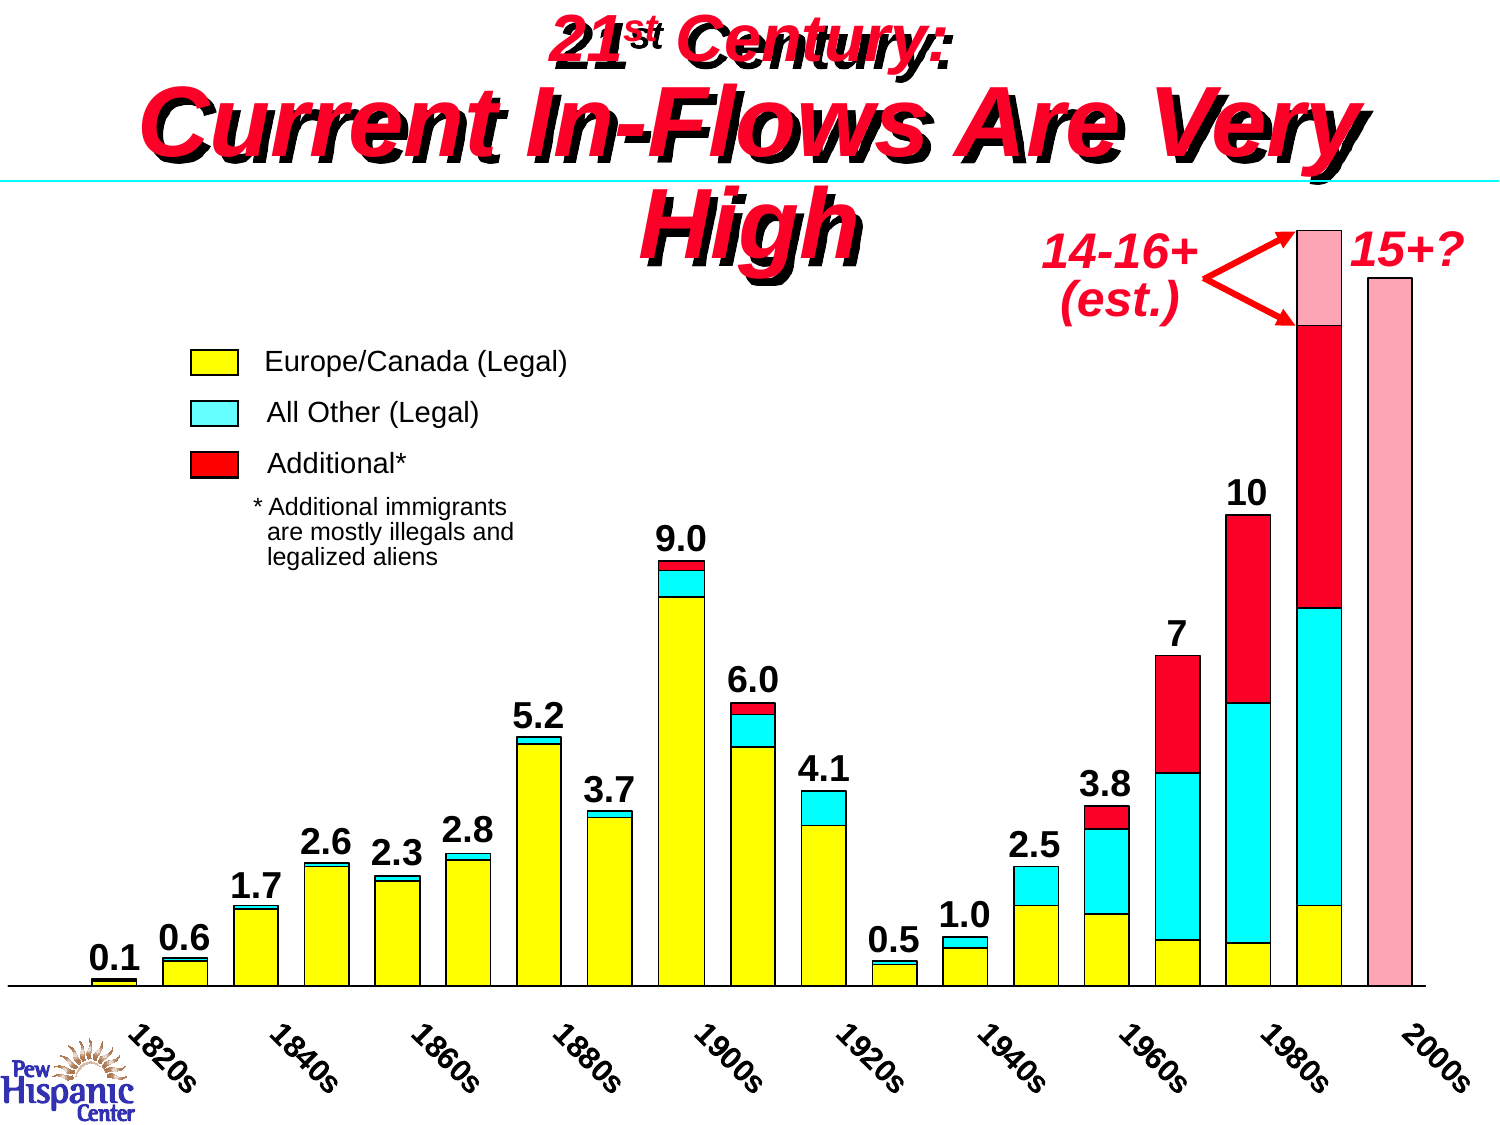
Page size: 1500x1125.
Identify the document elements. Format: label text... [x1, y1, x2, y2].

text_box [1025, 222, 1296, 335]
title 21st Century: Current In-Flows Are Very High [0, 0, 1500, 174]
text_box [0, 174, 1500, 1119]
